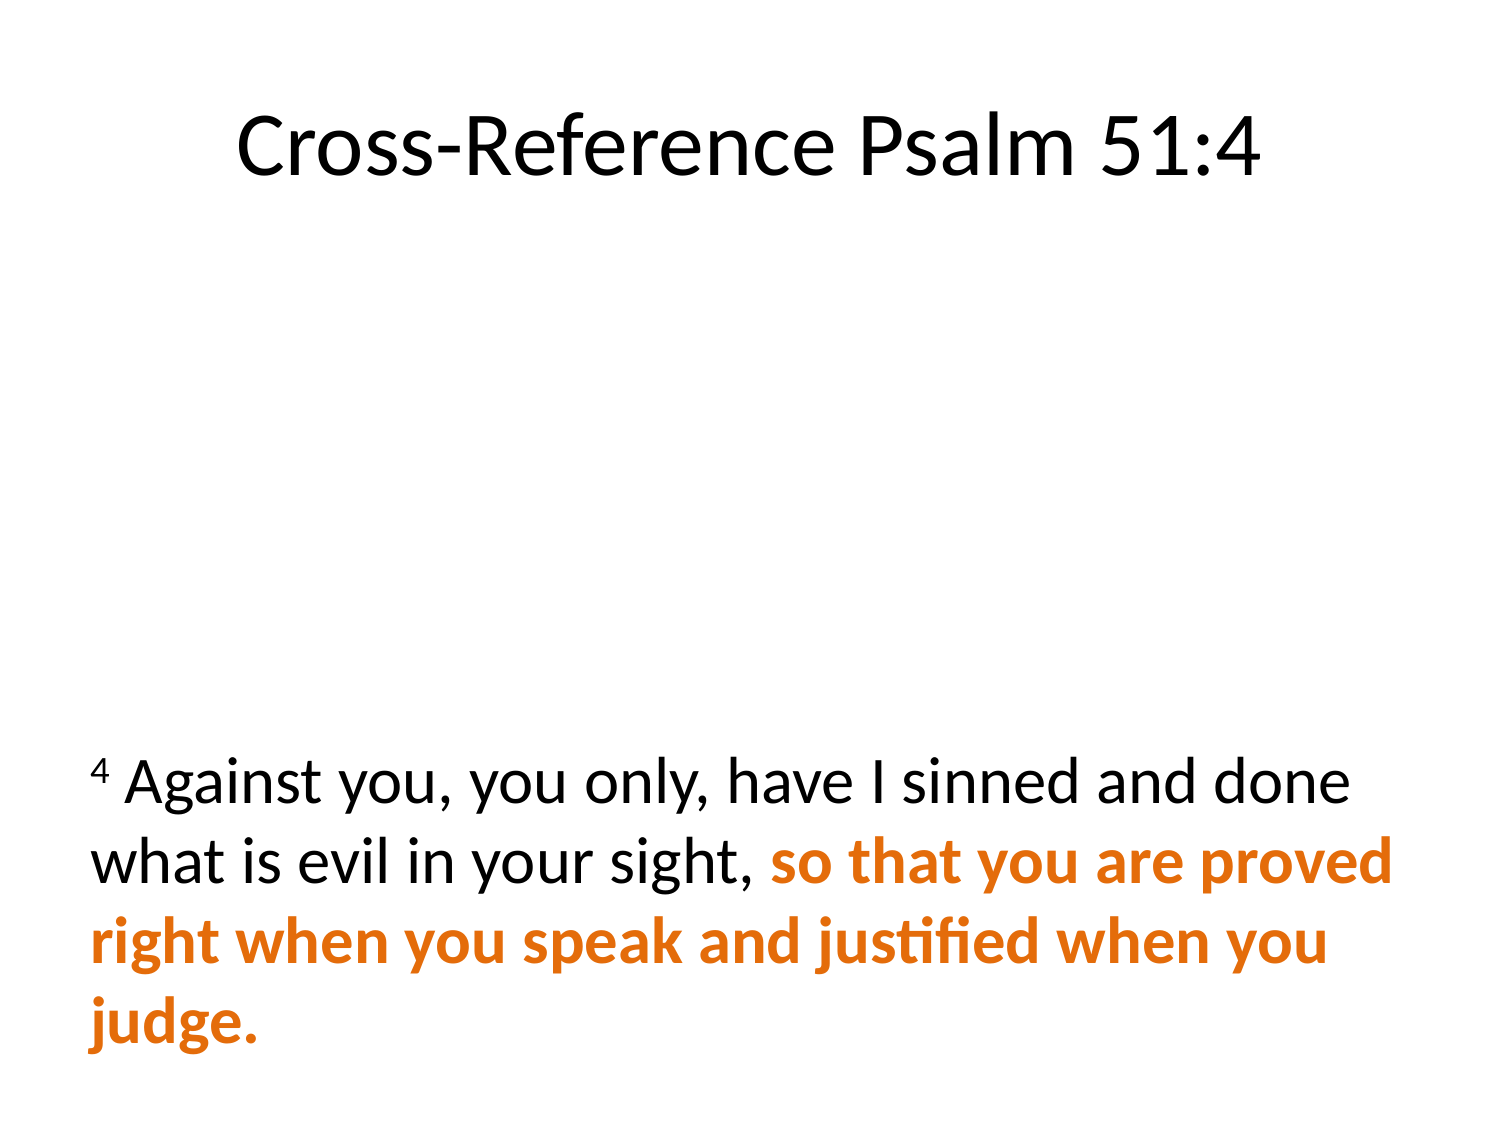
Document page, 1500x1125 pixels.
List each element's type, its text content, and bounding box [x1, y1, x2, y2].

title Cross-Reference Psalm 51:4 [75, 45, 1425, 233]
list 4 Against you, you only, have I sinned and done what is evil in your sight, so that you are proved right when you speak and justified when you judge. [75, 262, 1425, 1005]
